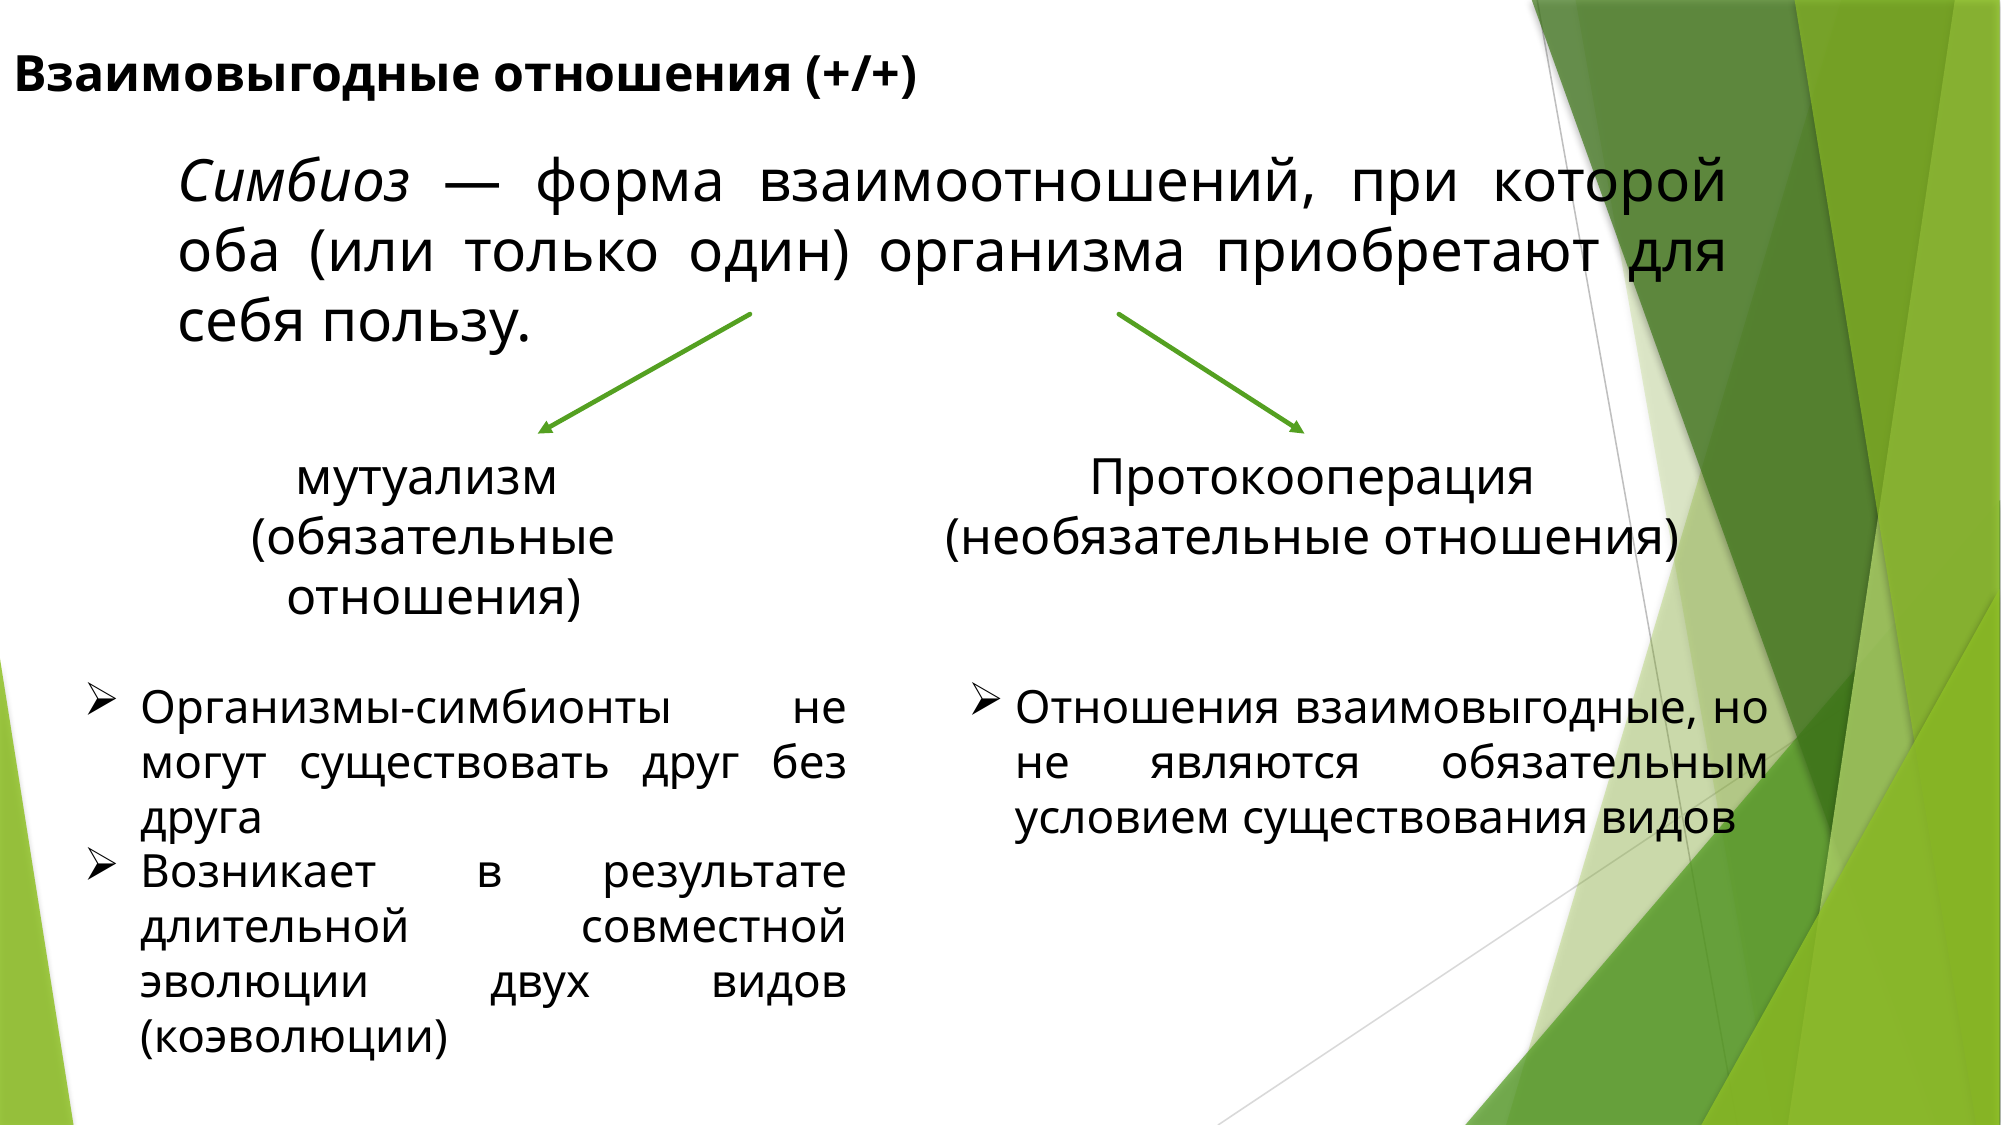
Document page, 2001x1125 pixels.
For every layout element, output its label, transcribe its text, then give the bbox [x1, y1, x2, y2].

text_box Симбиоз — форма взаимоотношений, при которой оба (или только один) организма приобретают для себя пользу. [163, 135, 1744, 431]
text_box Отношения взаимовыгодные, но не являются обязательным условием существования видов [953, 669, 1785, 850]
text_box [537, 313, 751, 435]
text_box Протокооперация (необязательные отношения) [931, 437, 1695, 573]
text_box Организмы-симбионты не могут существовать друг без друга Возникает в результате длительной совместной эволюции двух видов (коэволюции) [69, 669, 863, 1070]
text_box Взаимовыгодные отношения (+/+) [0, 34, 933, 109]
text_box мутуализм (обязательные отношения) [163, 437, 705, 633]
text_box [1118, 313, 1305, 435]
